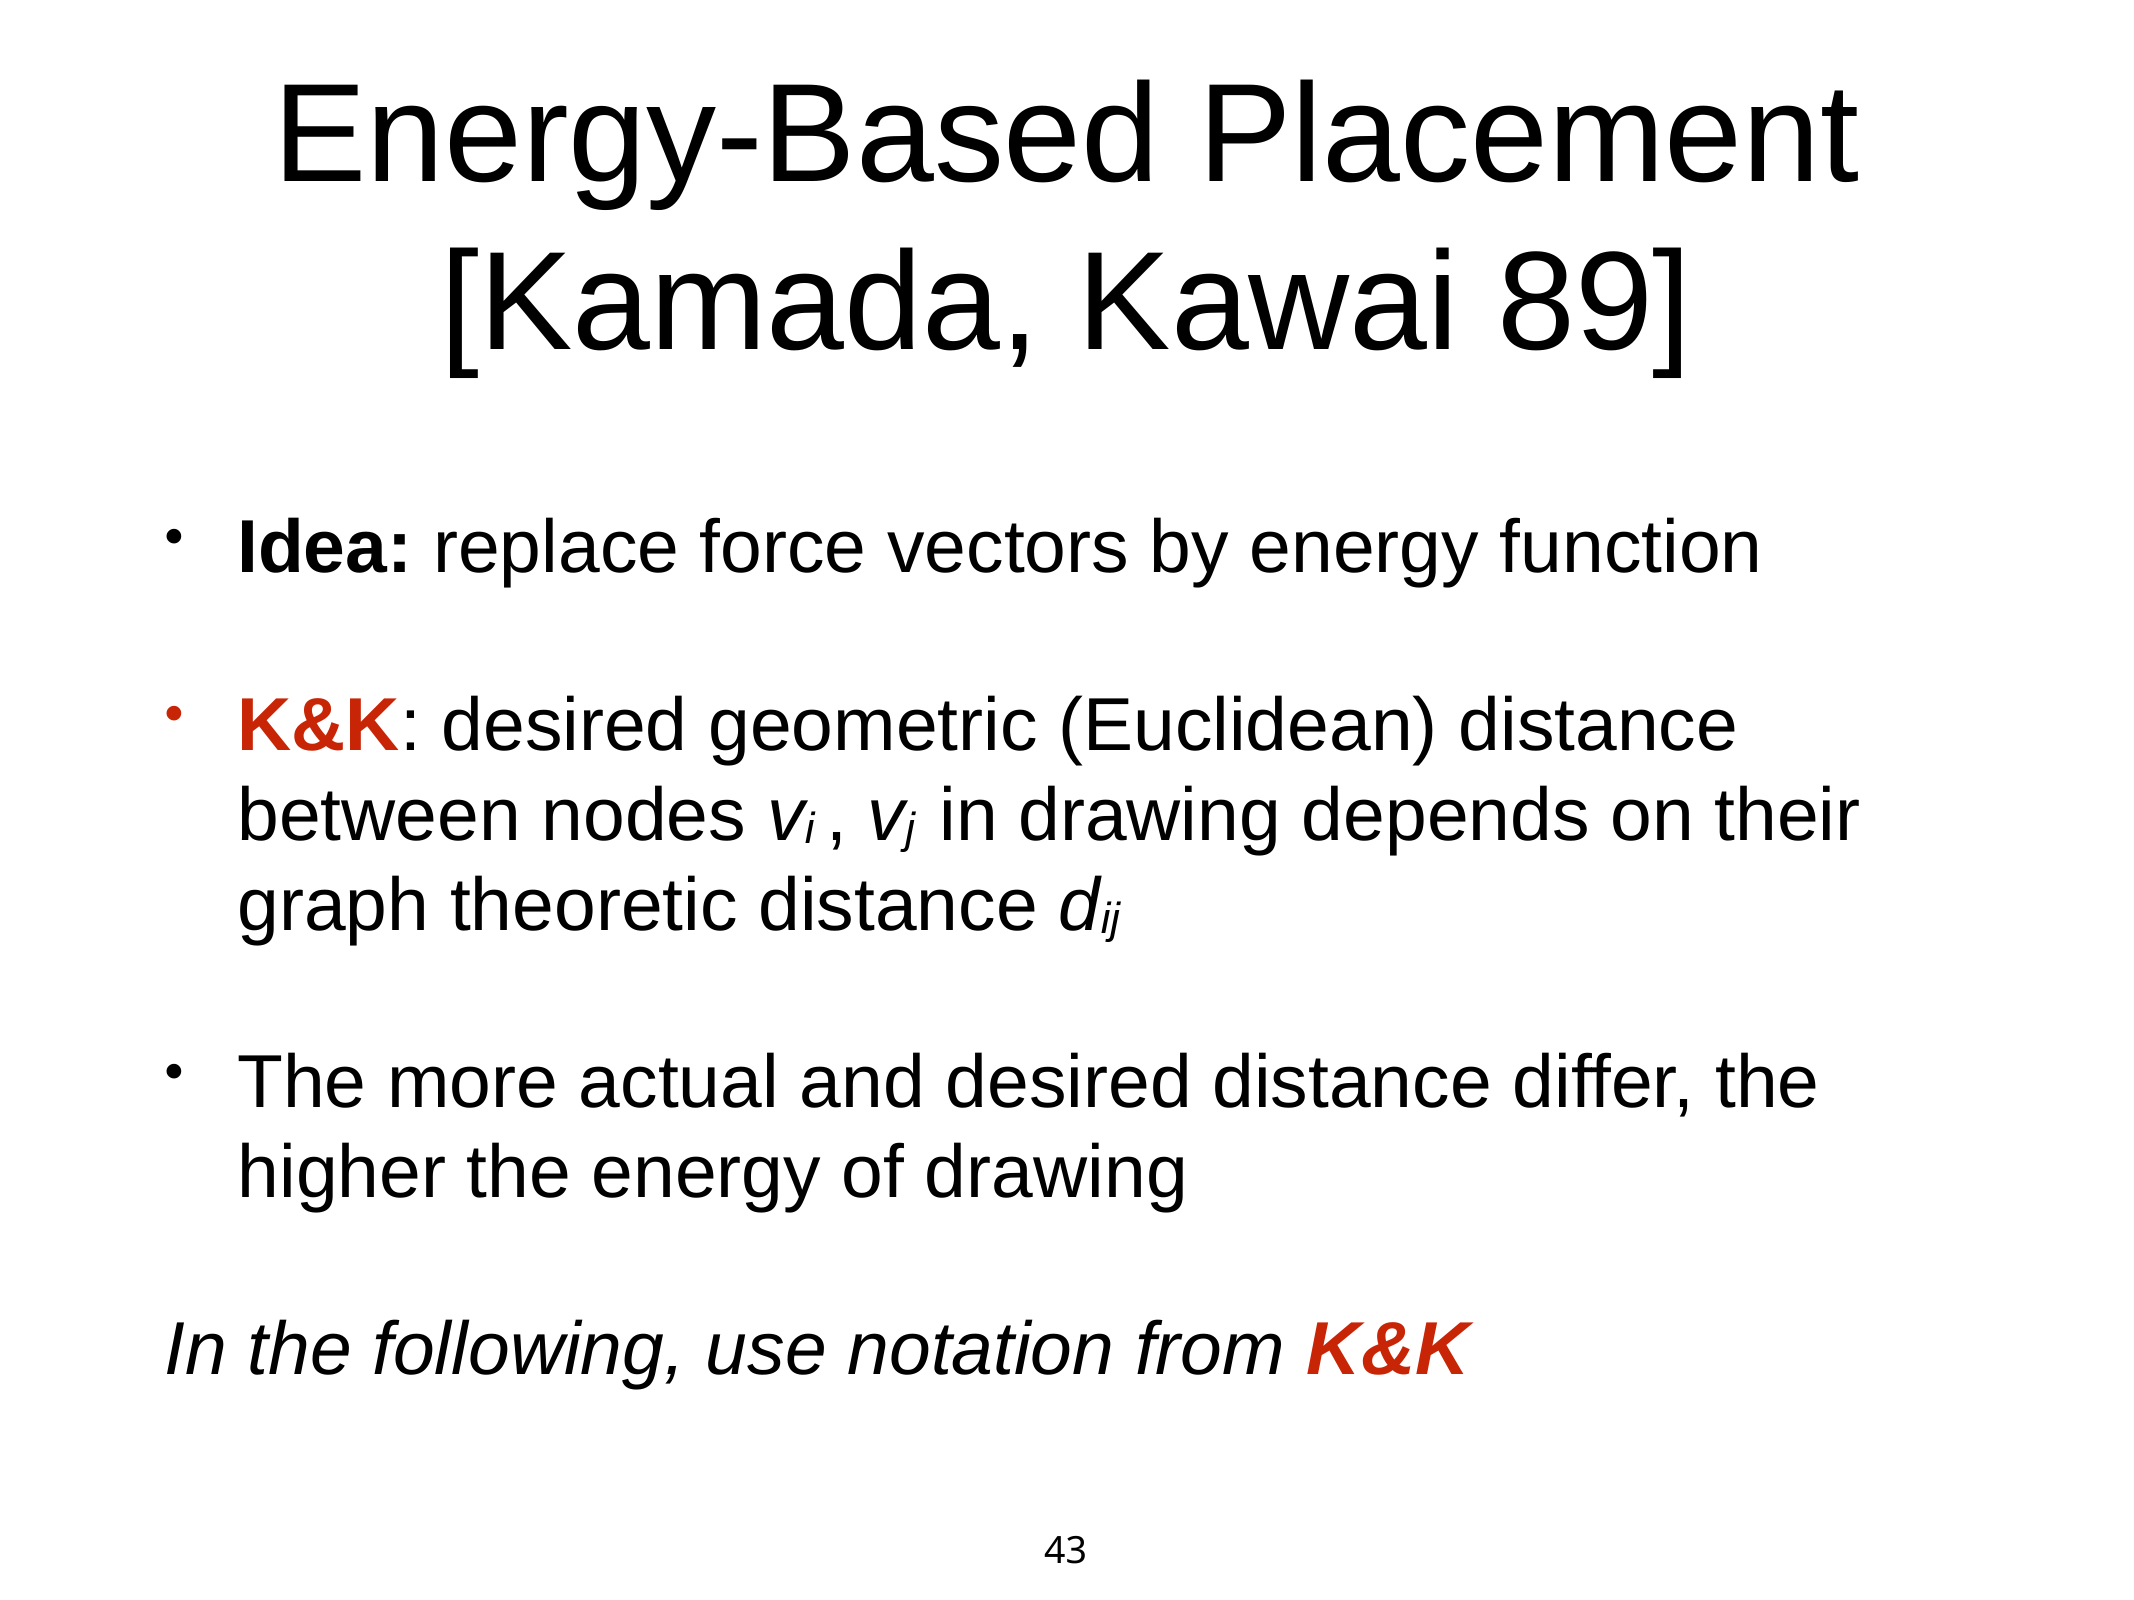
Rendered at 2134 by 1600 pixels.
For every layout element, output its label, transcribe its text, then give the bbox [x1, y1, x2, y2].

list Idea: replace force vectors by energy function K&K: desired geometric (Euclidean) distance between nodes vi , vj in drawing depends on their graph theoretic distance dij The more actual and desired distance differ, the higher the energy of drawing In the following, use notation from K&K [155, 361, 1978, 1526]
slide_number 43 [1034, 1517, 1097, 1581]
title Energy-Based Placement [Kamada, Kawai 89] [155, 31, 1978, 361]
